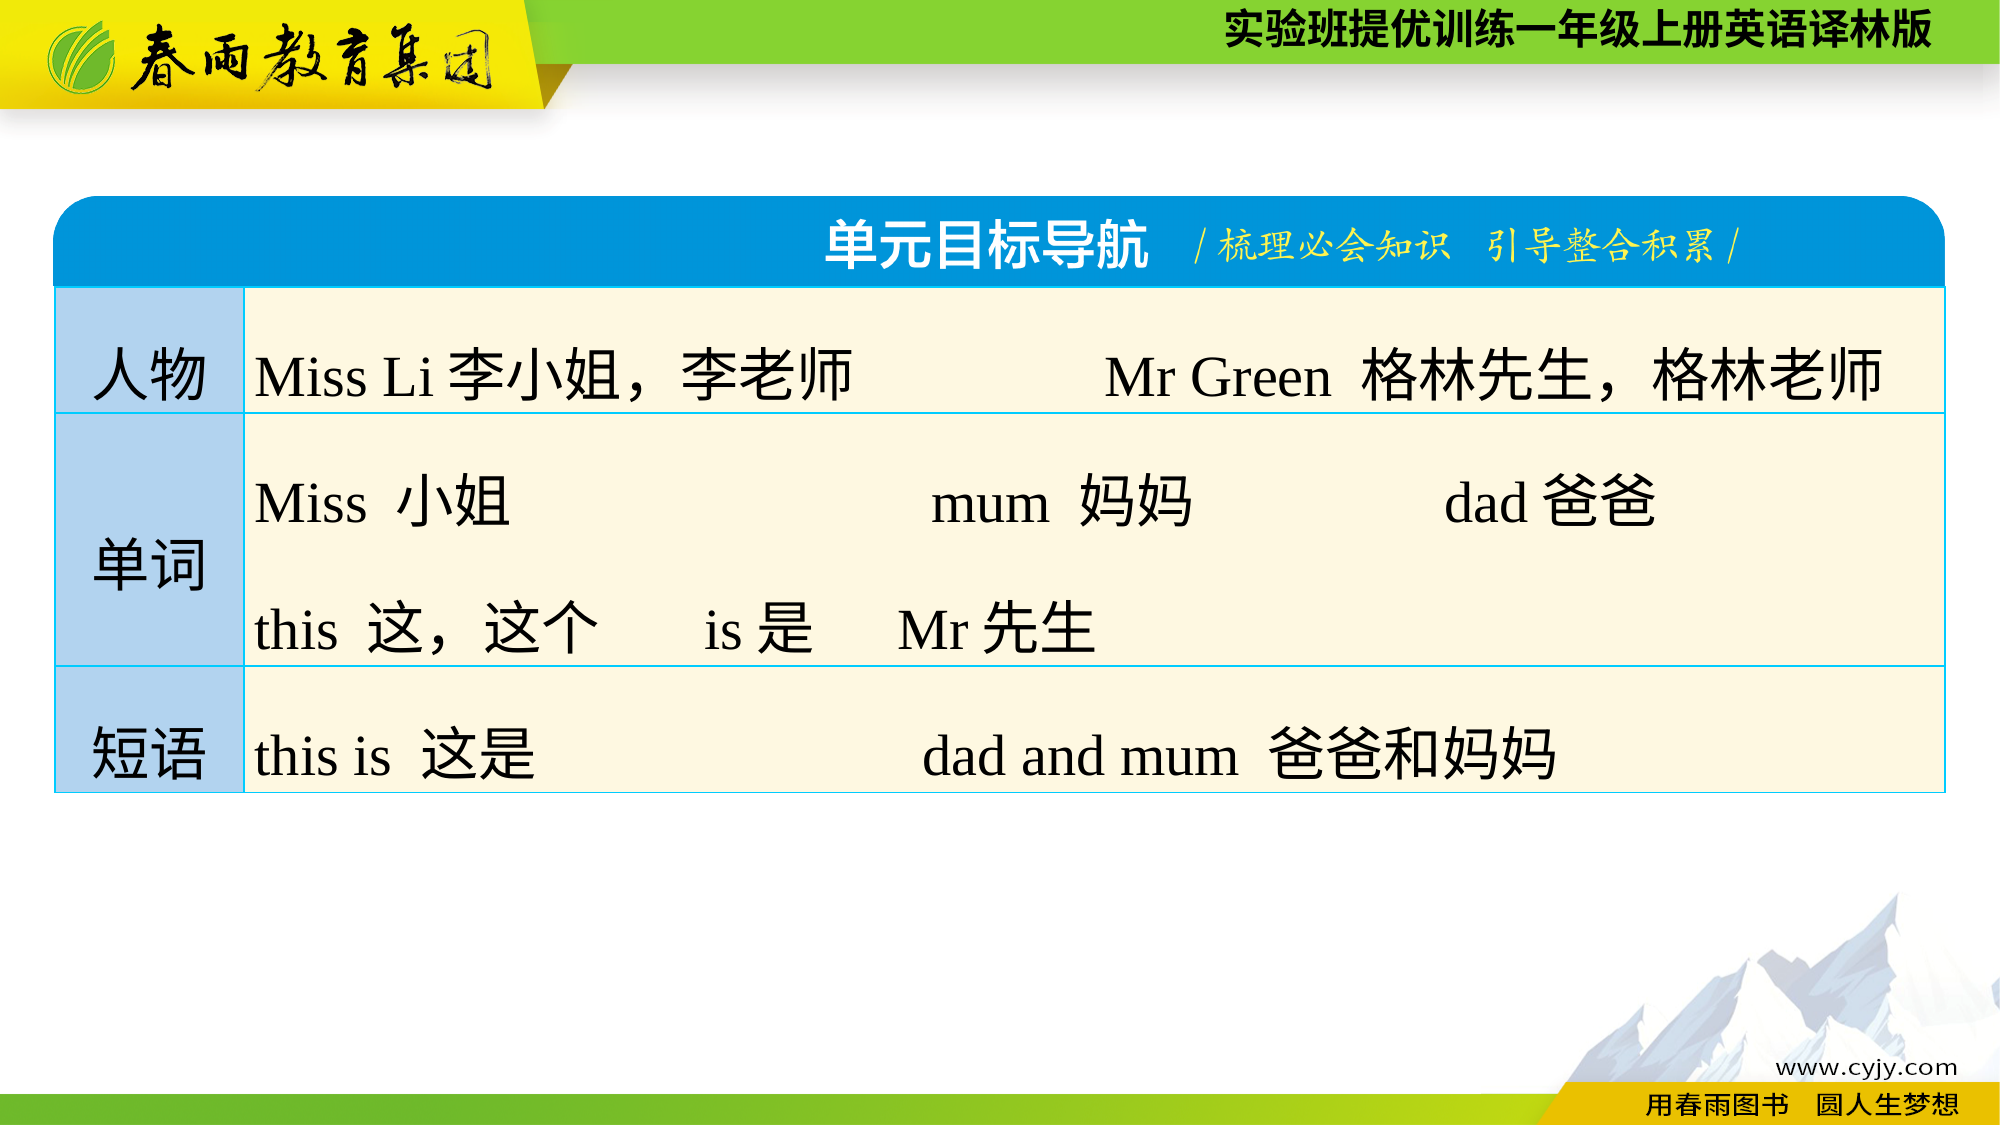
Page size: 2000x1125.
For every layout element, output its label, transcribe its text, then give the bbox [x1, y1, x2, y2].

table_header Miss Li李小姐，李老师 Mr Green 格林先生，格林老师 [245, 297, 1944, 412]
table_cell this is 这是 dad and mum 爸爸和妈妈 [245, 667, 1944, 792]
picture [0, 0, 2000, 1125]
table_cell Miss 小姐 mum 妈妈 dad爸爸 this 这，这个 is是 Mr先生 [245, 414, 1944, 665]
table_header 人物 [56, 296, 243, 412]
table_cell 短语 [56, 667, 243, 792]
table_cell 单词 [56, 414, 243, 665]
